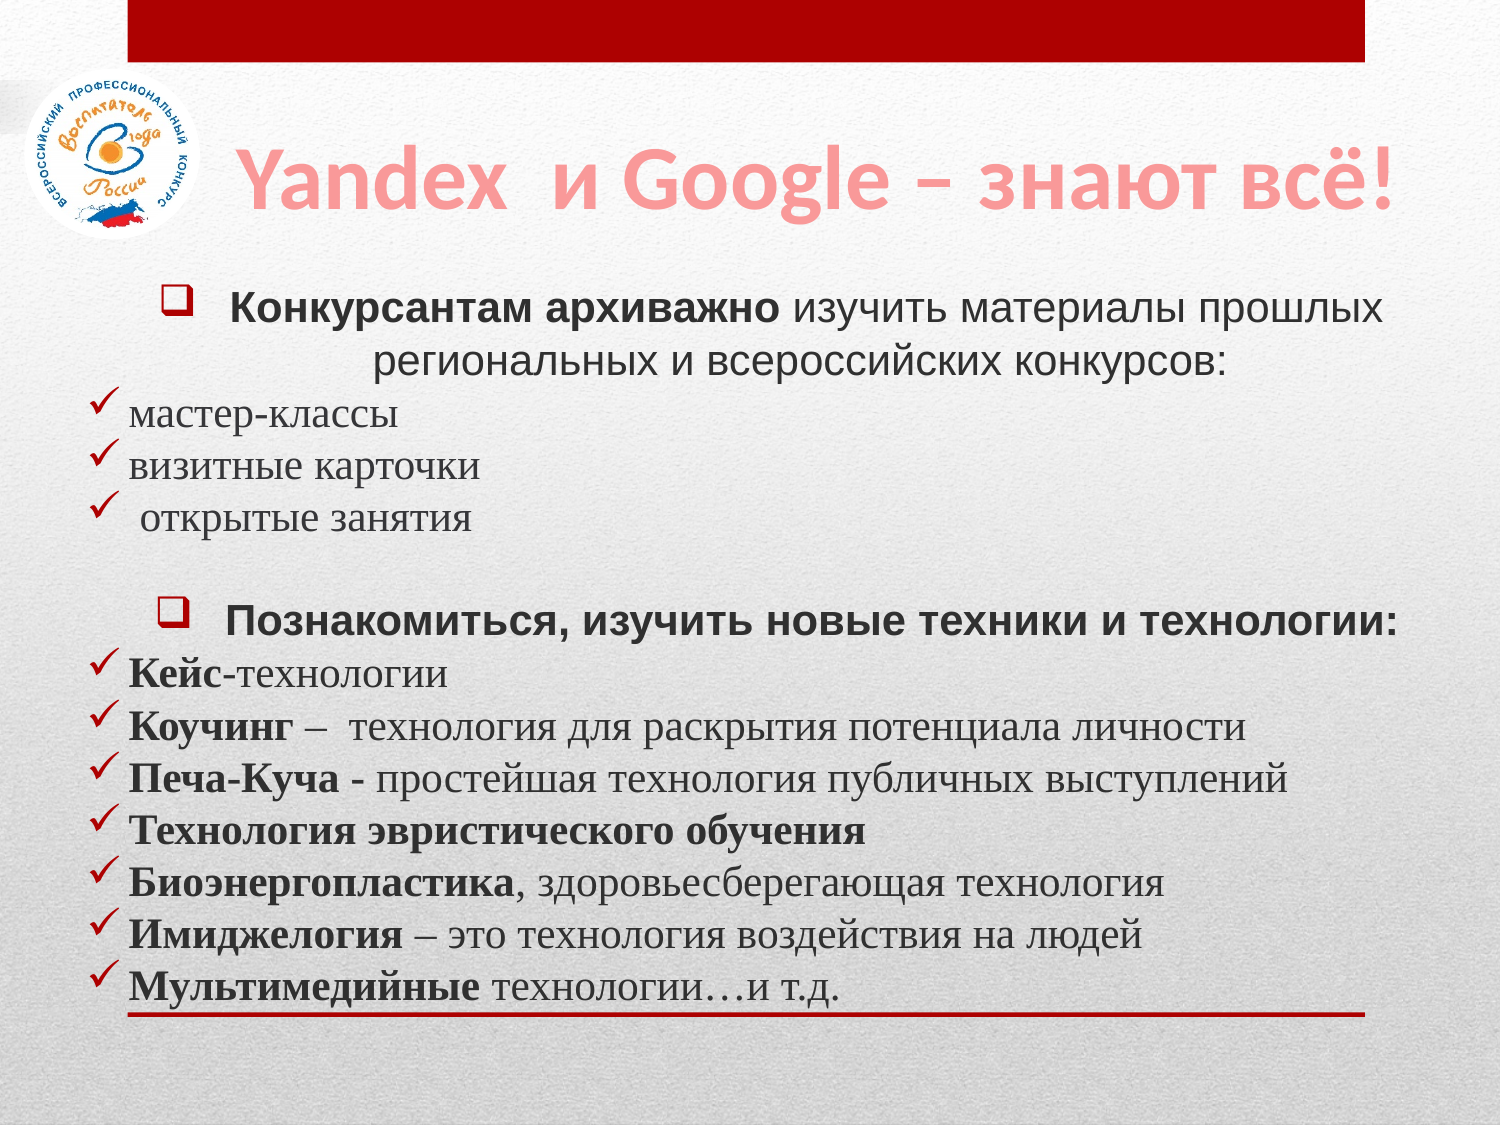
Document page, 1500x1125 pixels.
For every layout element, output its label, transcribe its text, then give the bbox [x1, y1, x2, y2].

title Yandex и Google – знают всё! [123, 0, 1500, 236]
picture [28, 73, 196, 235]
list Конкурсантам архиважно изучить материалы прошлых региональных и всероссийских конкурсов: мастер-классы визитные карточки открытые занятия Познакомиться, изучить новые техники и технологии: Кейс-технологии Коучинг – технология для раскрытия потенциала личности Печа-Куча - простейшая технология публичных выступлений Технология эвристического обучения Биоэнергопластика, здоровьесберегающая технология Имиджелогия – это технология воздействия на людей Мультимедийные технологии…и т.д. [71, 269, 1500, 1020]
